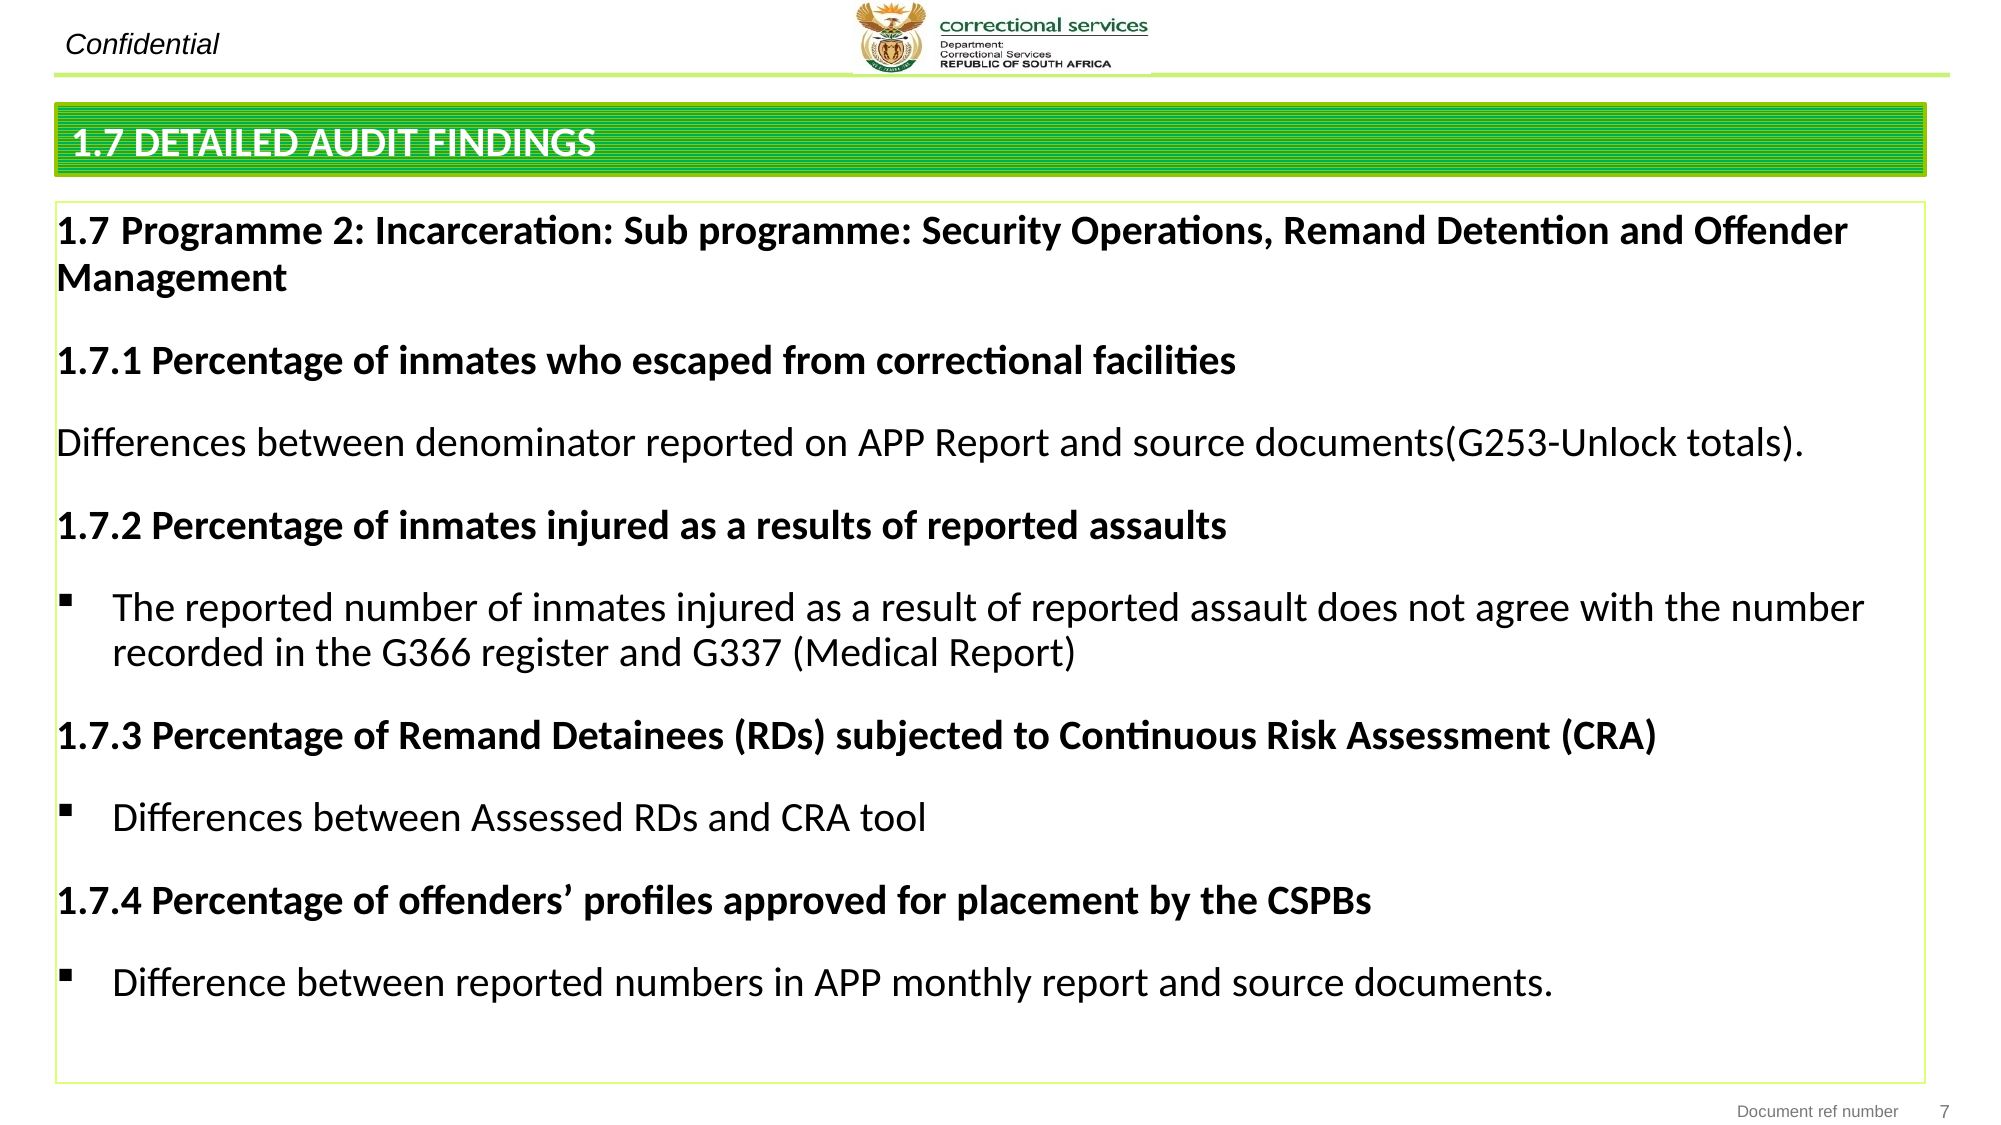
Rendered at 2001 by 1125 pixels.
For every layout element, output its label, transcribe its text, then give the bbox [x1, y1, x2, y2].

list 1.7 Programme 2: Incarceration: Sub programme: Security Operations, Remand Detention and Offender Management 1.7.1 Percentage of inmates who escaped from correctional facilities Differences between denominator reported on APP Report and source documents(G253-Unlock totals). 1.7.2 Percentage of inmates injured as a results of reported assaults The reported number of inmates injured as a result of reported assault does not agree with the number recorded in the G366 register and G337 (Medical Report) 1.7.3 Percentage of Remand Detainees (RDs) subjected to Continuous Risk Assessment (CRA) Differences between Assessed RDs and CRA tool 1.7.4 Percentage of offenders’ profiles approved for placement by the CSPBs Difference between reported numbers in APP monthly report and source documents. [55, 201, 1926, 1084]
picture [853, 0, 1151, 74]
text_box 1.7 DETAILED AUDIT FINDINGS [54, 102, 1927, 177]
